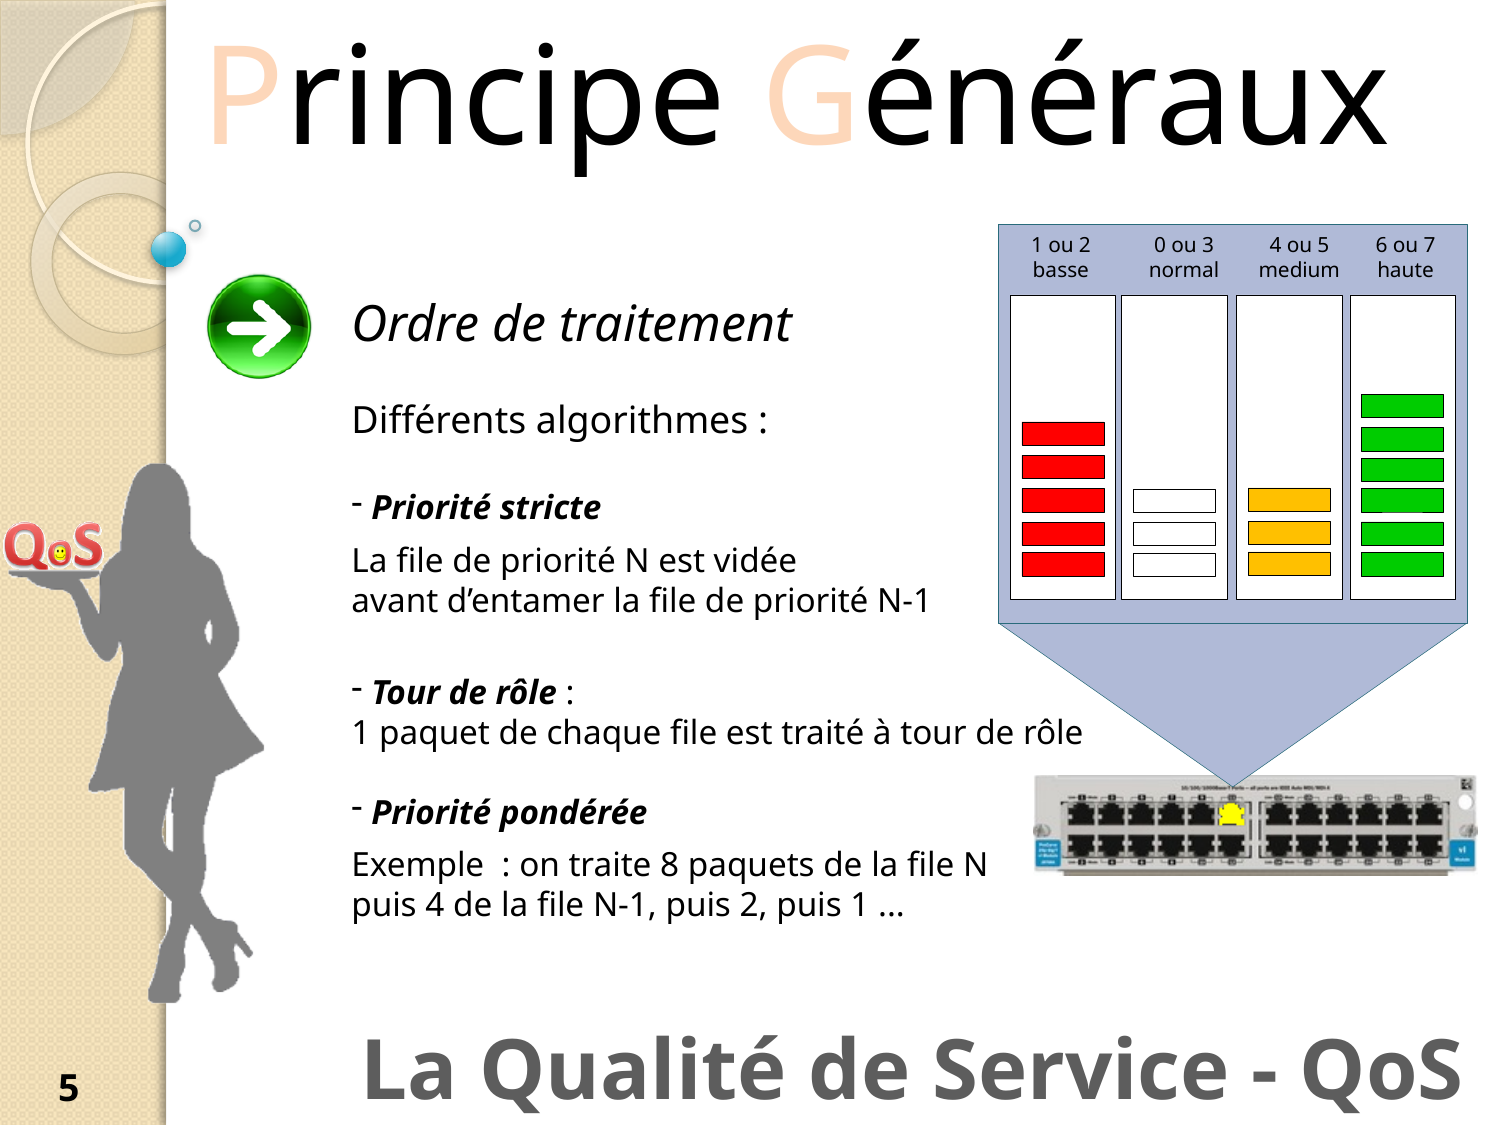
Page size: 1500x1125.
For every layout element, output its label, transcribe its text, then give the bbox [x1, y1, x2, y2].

text_box Ordre de traitement Différents algorithmes : Priorité stricte La file de priorité N est vidée avant d’entamer la file de priorité N-1 Tour de rôle : 1 paquet de chaque file est traité à tour de rôle Priorité pondérée Exemple : on traite 8 paquets de la file N puis 4 de la file N-1, puis 2, puis 1 ... [336, 284, 1100, 971]
picture [205, 272, 313, 381]
picture [2, 462, 266, 1005]
text_box Principe Généraux [186, 0, 1406, 180]
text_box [998, 224, 1478, 876]
